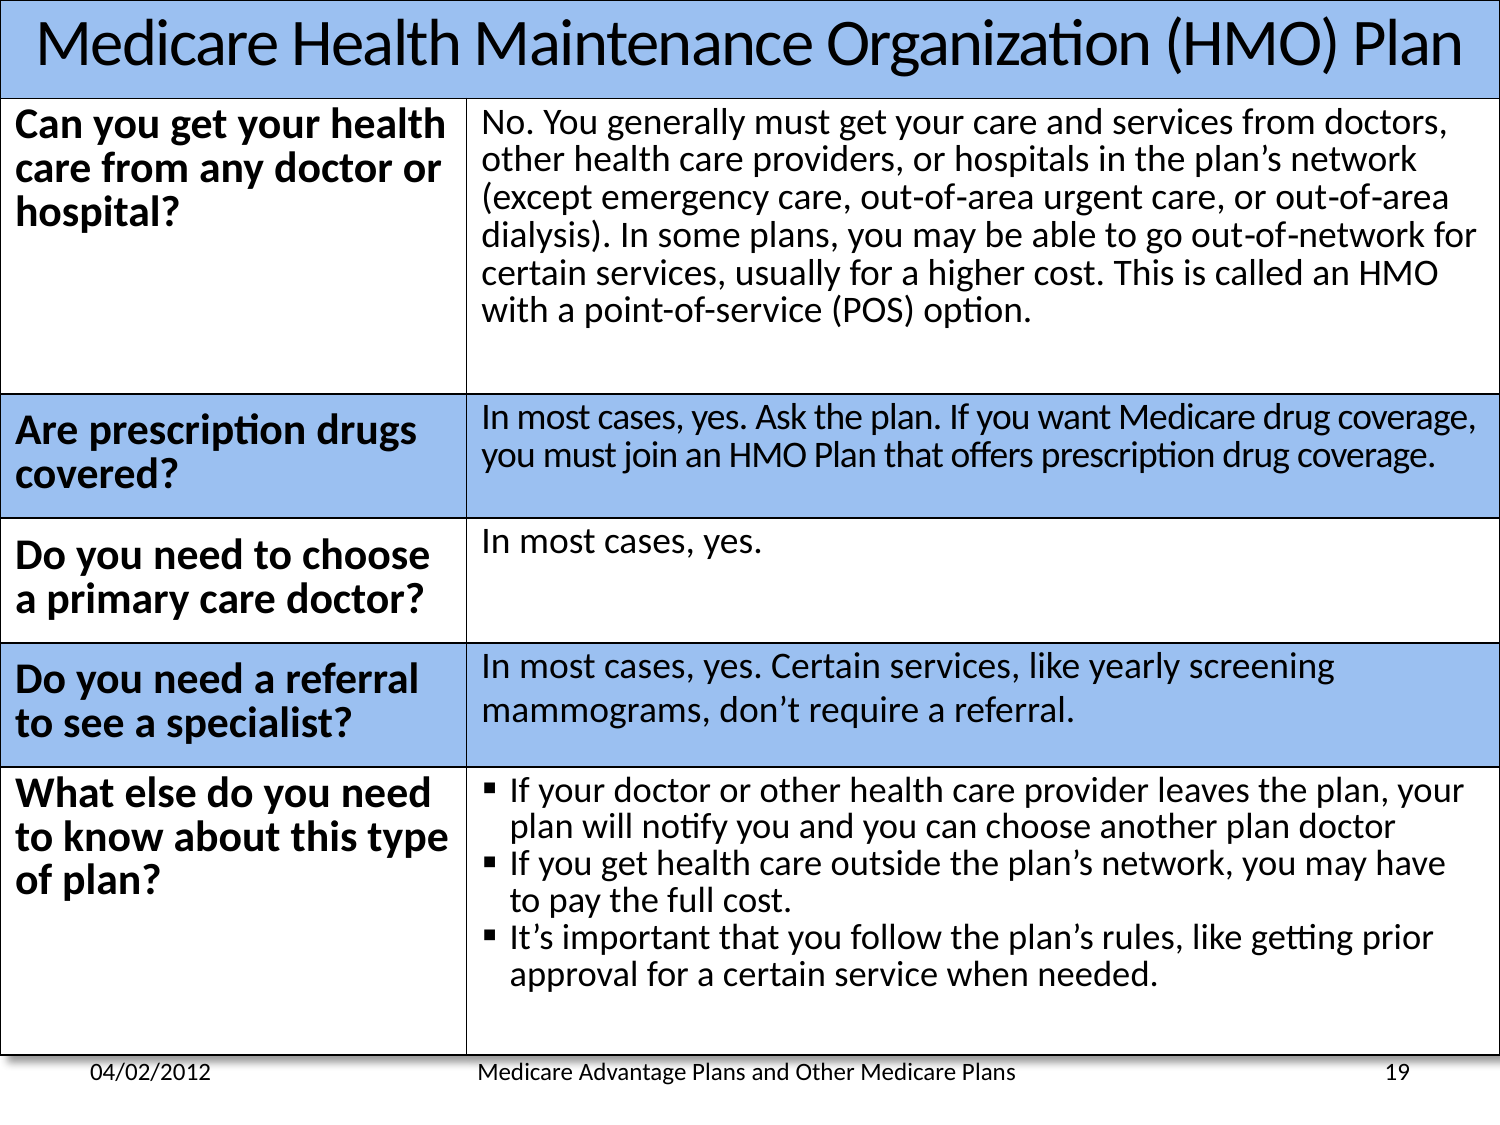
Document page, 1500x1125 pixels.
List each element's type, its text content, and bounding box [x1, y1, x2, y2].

table_cell What else do you need to know about this type of plan? [1, 768, 466, 1054]
table_cell In most cases, yes. Certain services, like yearly screening mammograms, don’t require a referral. [467, 644, 1499, 766]
table_cell Can you get your health care from any doctor or hospital? [1, 99, 466, 393]
table_cell In most cases, yes. [467, 519, 1499, 642]
table_cell Do you need a referral to see a specialist? [1, 644, 466, 766]
slide_number 19 [1074, 1069, 1425, 1100]
table_header Medicare Health Maintenance Organization (HMO) Plan [1, 1, 1499, 98]
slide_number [75, 1069, 425, 1100]
table_cell Are prescription drugs covered? [1, 395, 466, 517]
table_cell If your doctor or other health care provider leaves the plan, your plan will notify you and you can choose another plan doctor If you get health care outside the plan’s network, you may have to pay the full cost. It’s important that you follow the plan’s rules, like getting prior approval for a certain service when needed. [467, 768, 1499, 1054]
footer Medicare Advantage Plans and Other Medicare Plans [450, 1069, 1050, 1100]
picture [0, 1056, 1500, 1125]
table_cell In most cases, yes. Ask the plan. If you want Medicare drug coverage, you must join an HMO Plan that offers prescription drug coverage. [467, 395, 1499, 517]
table_cell No. You generally must get your care and services from doctors, other health care providers, or hospitals in the plan’s network (except emergency care, out‑of‑area urgent care, or out‑of‑area dialysis). In some plans, you may be able to go out‑of‑network for certain services, usually for a higher cost. This is called an HMO with a point-of-service (POS) option. [467, 99, 1499, 393]
table_cell Do you need to choose a primary care doctor? [1, 519, 466, 642]
